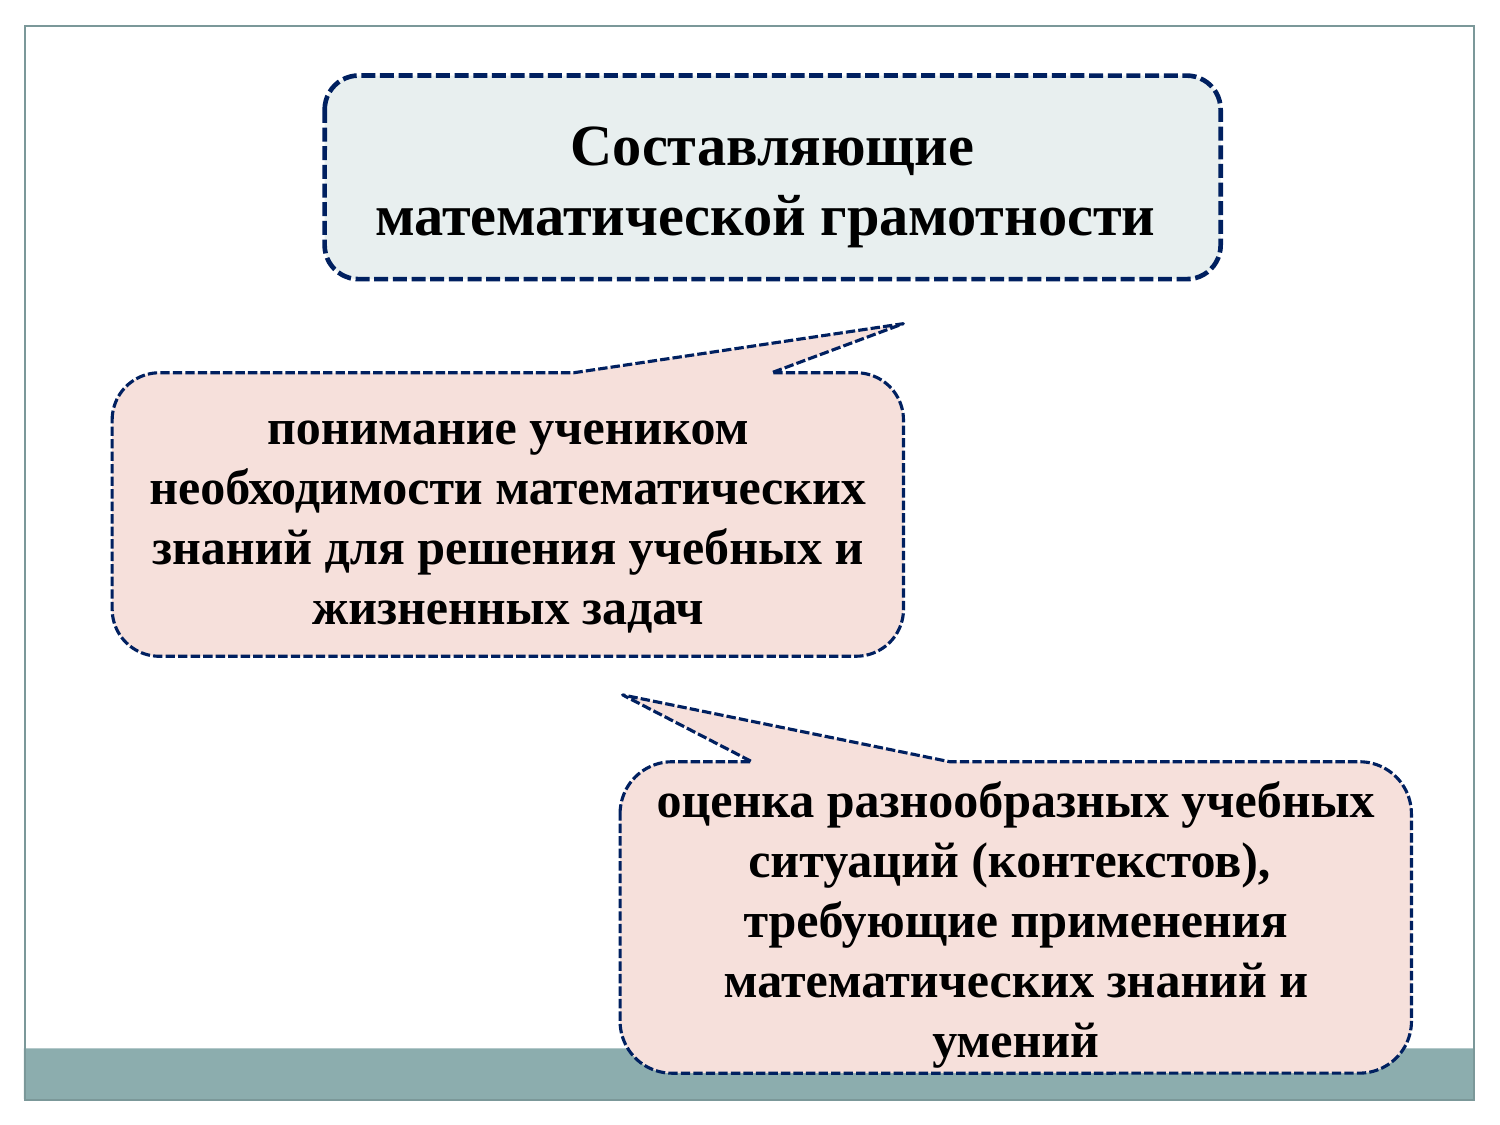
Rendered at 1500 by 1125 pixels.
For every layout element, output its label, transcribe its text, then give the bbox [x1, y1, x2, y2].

text_box оценка разнообразных учебных ситуаций (контекстов), требующие применения математических знаний и умений [619, 693, 1413, 1075]
text_box понимание учеником необходимости математических знаний для решения учебных и жизненных задач [111, 322, 905, 658]
text_box Составляющие математической грамотности [323, 74, 1222, 281]
